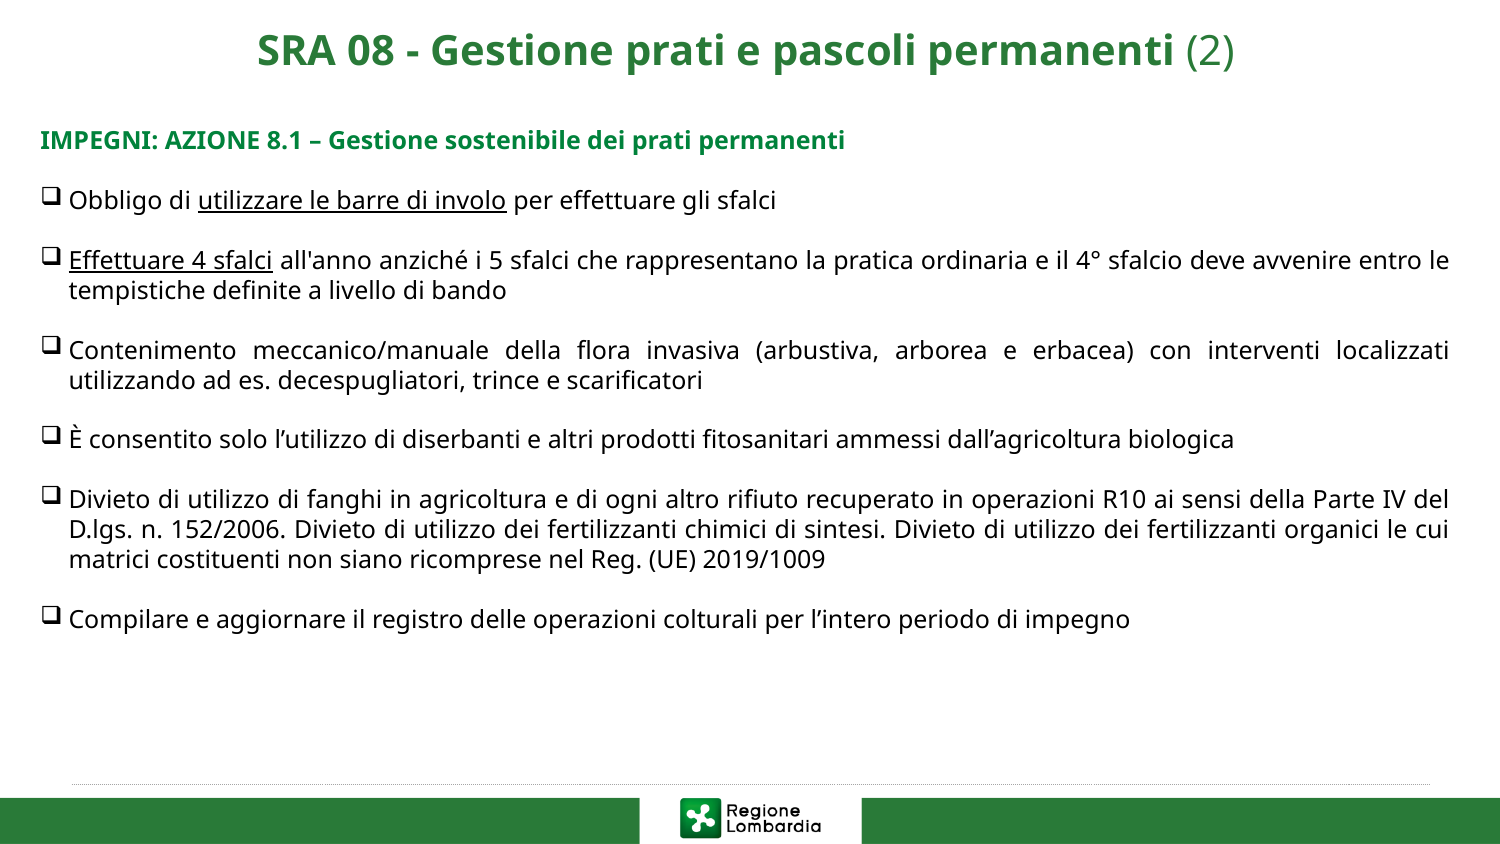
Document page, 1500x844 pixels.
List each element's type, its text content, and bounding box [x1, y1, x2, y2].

text_box IMPEGNI: AZIONE 8.1 – Gestione sostenibile dei prati permanenti Obbligo di utilizzare le barre di involo per effettuare gli sfalci Effettuare 4 sfalci all'anno anziché i 5 sfalci che rappresentano la pratica ordinaria e il 4° sfalcio deve avvenire entro le tempistiche definite a livello di bando Contenimento meccanico/manuale della flora invasiva (arbustiva, arborea e erbacea) con interventi localizzati utilizzando ad es. decespugliatori, trince e scarificatori È consentito solo l’utilizzo di diserbanti e altri prodotti fitosanitari ammessi dall’agricoltura biologica Divieto di utilizzo di fanghi in agricoltura e di ogni altro rifiuto recuperato in operazioni R10 ai sensi della Parte IV del D.lgs. n. 152/2006. Divieto di utilizzo dei fertilizzanti chimici di sintesi. Divieto di utilizzo dei fertilizzanti organici le cui matrici costituenti non siano ricomprese nel Reg. (UE) 2019/1009 Compilare e aggiornare il registro delle operazioni colturali per l’intero periodo di impegno [25, 117, 1467, 641]
title SRA 08 - Gestione prati e pascoli permanenti (2) [150, 24, 1343, 117]
picture [0, 0, 1500, 844]
